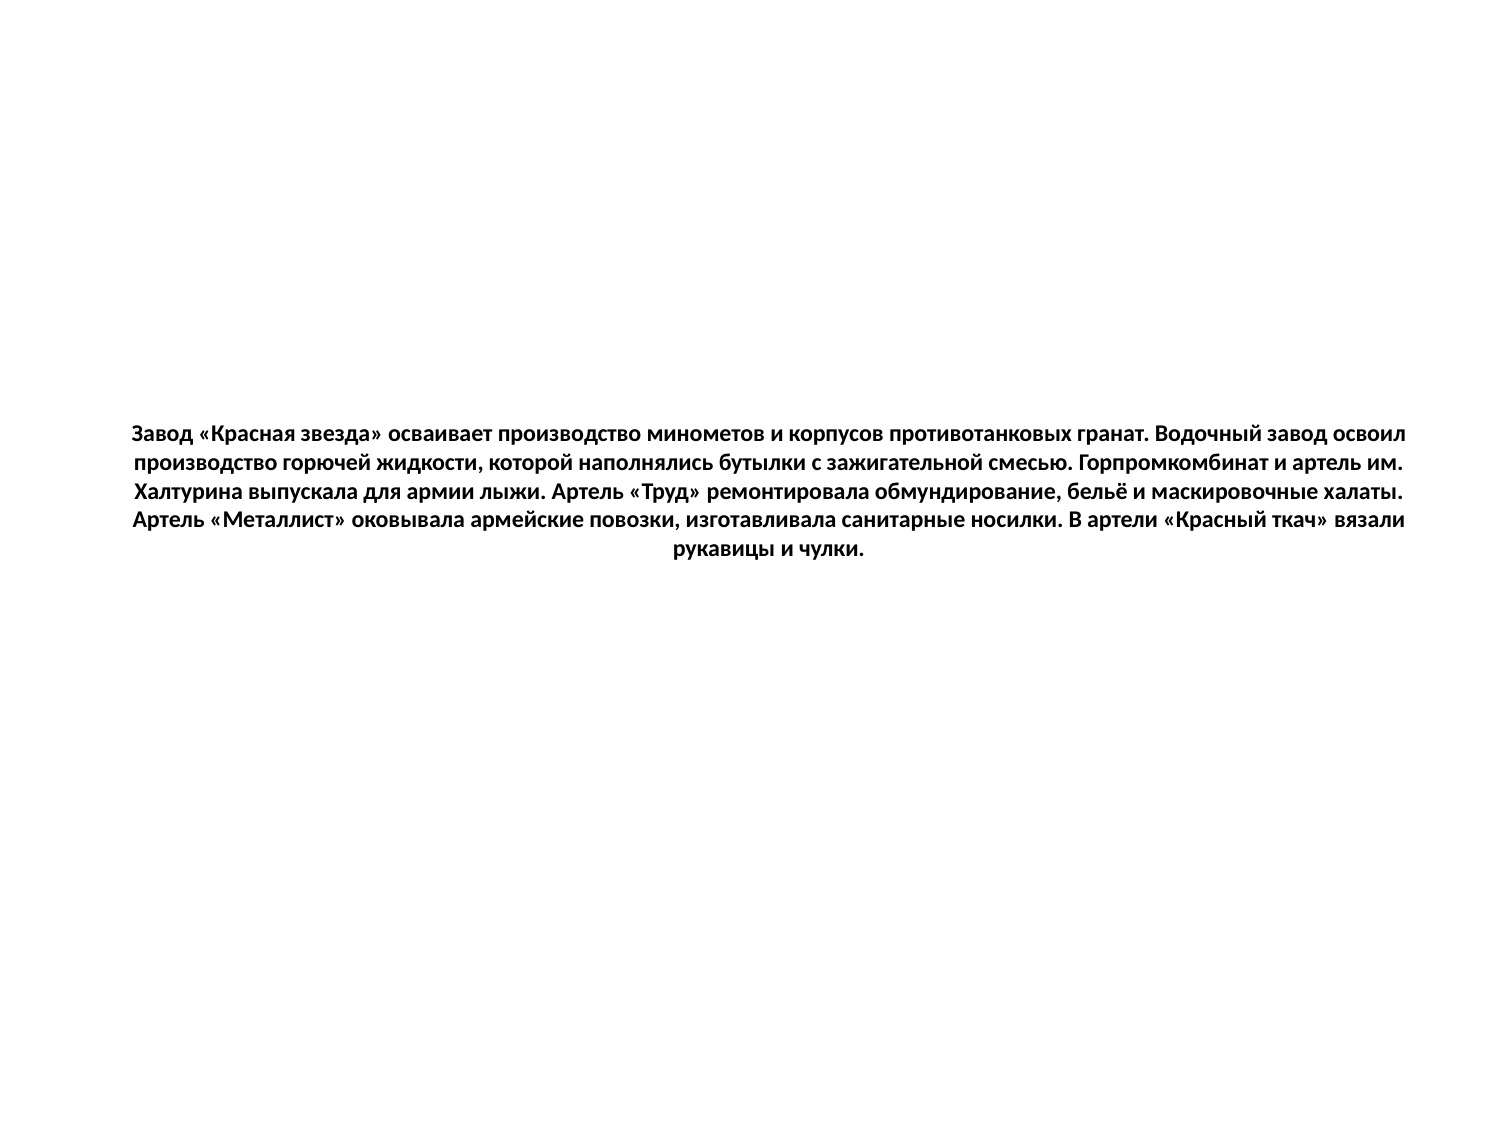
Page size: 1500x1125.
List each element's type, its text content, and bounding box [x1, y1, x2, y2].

title Завод «Красная звезда» осваивает производство минометов и корпусов противотанковых гранат. Водочный завод освоил производство горючей жидкости, которой наполнялись бутылки с зажигательной смесью. Горпромкомбинат и артель им. Халтурина выпускала для армии лыжи. Артель «Труд» ремонтировала обмундирование, бельё и маскировочные халаты. Артель «Металлист» оковывала армейские повозки, изготавливала санитарные носилки. В артели «Красный ткач» вязали рукавицы и чулки. [93, 410, 1444, 598]
